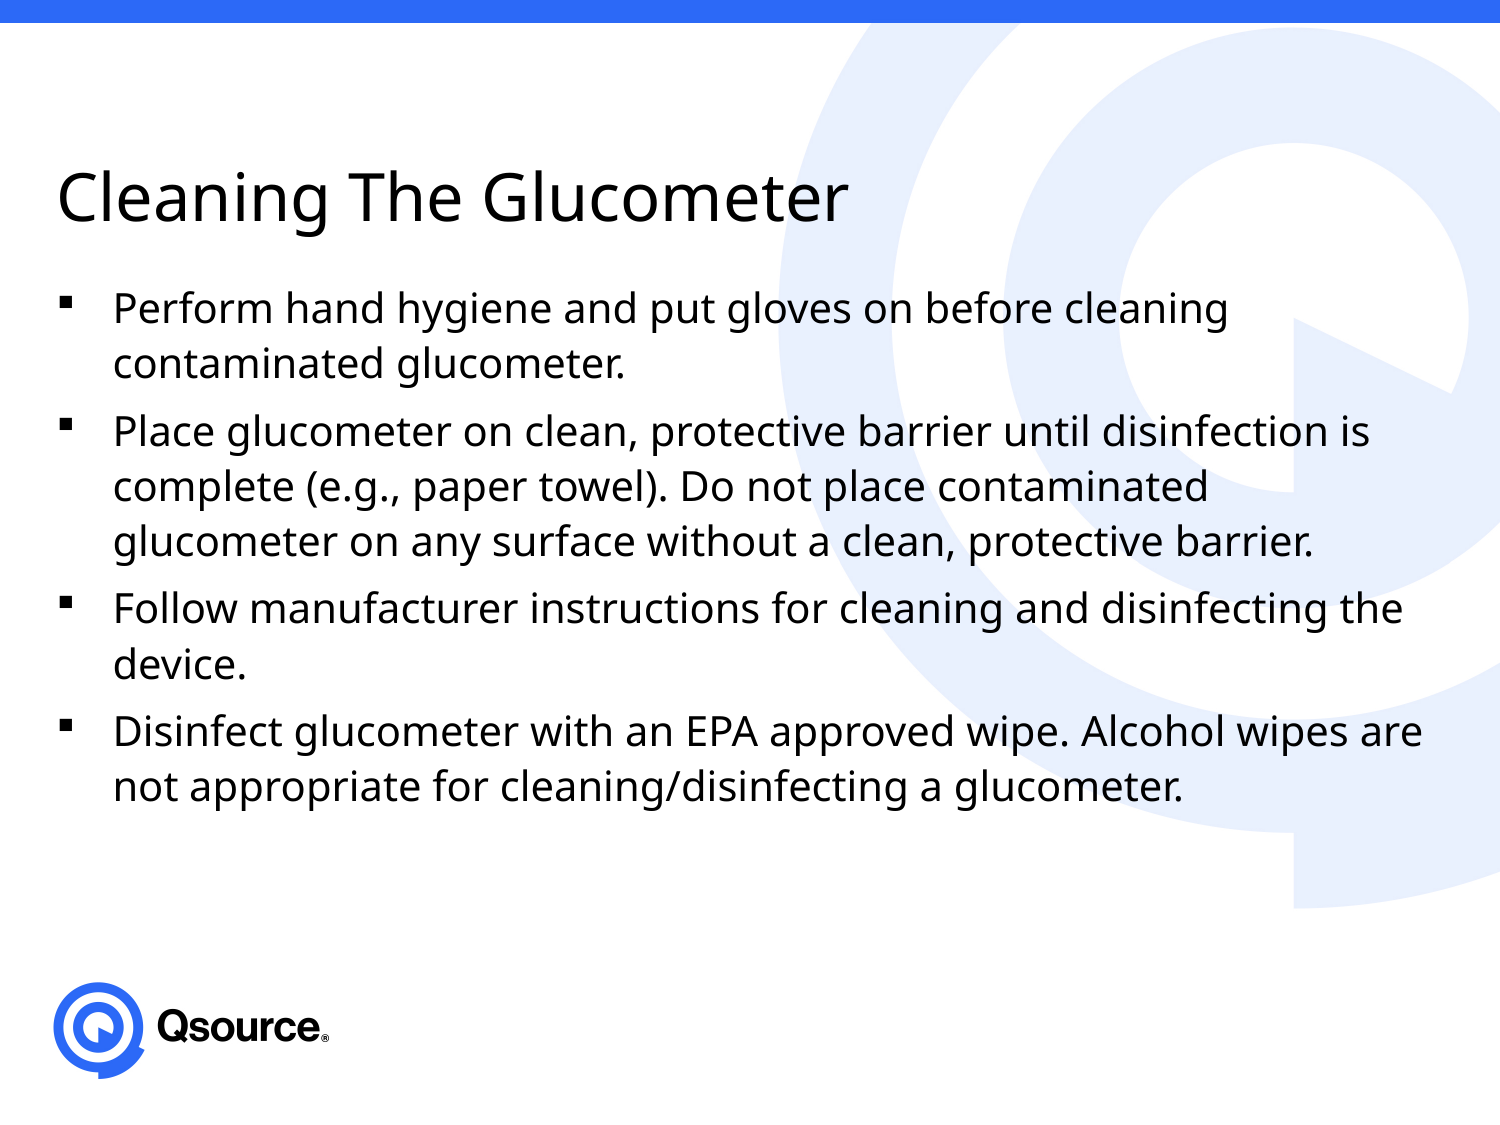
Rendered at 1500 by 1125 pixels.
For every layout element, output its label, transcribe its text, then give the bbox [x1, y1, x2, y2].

list Perform hand hygiene and put gloves on before cleaning contaminated glucometer. Place glucometer on clean, protective barrier until disinfection is complete (e.g., paper towel). Do not place contaminated glucometer on any surface without a clean, protective barrier. Follow manufacturer instructions for cleaning and disinfecting the device. Disinfect glucometer with an EPA approved wipe. Alcohol wipes are not appropriate for cleaning/disinfecting a glucometer. [55, 291, 1445, 849]
picture [0, 0, 1500, 1125]
title Cleaning The Glucometer [55, 109, 1445, 291]
